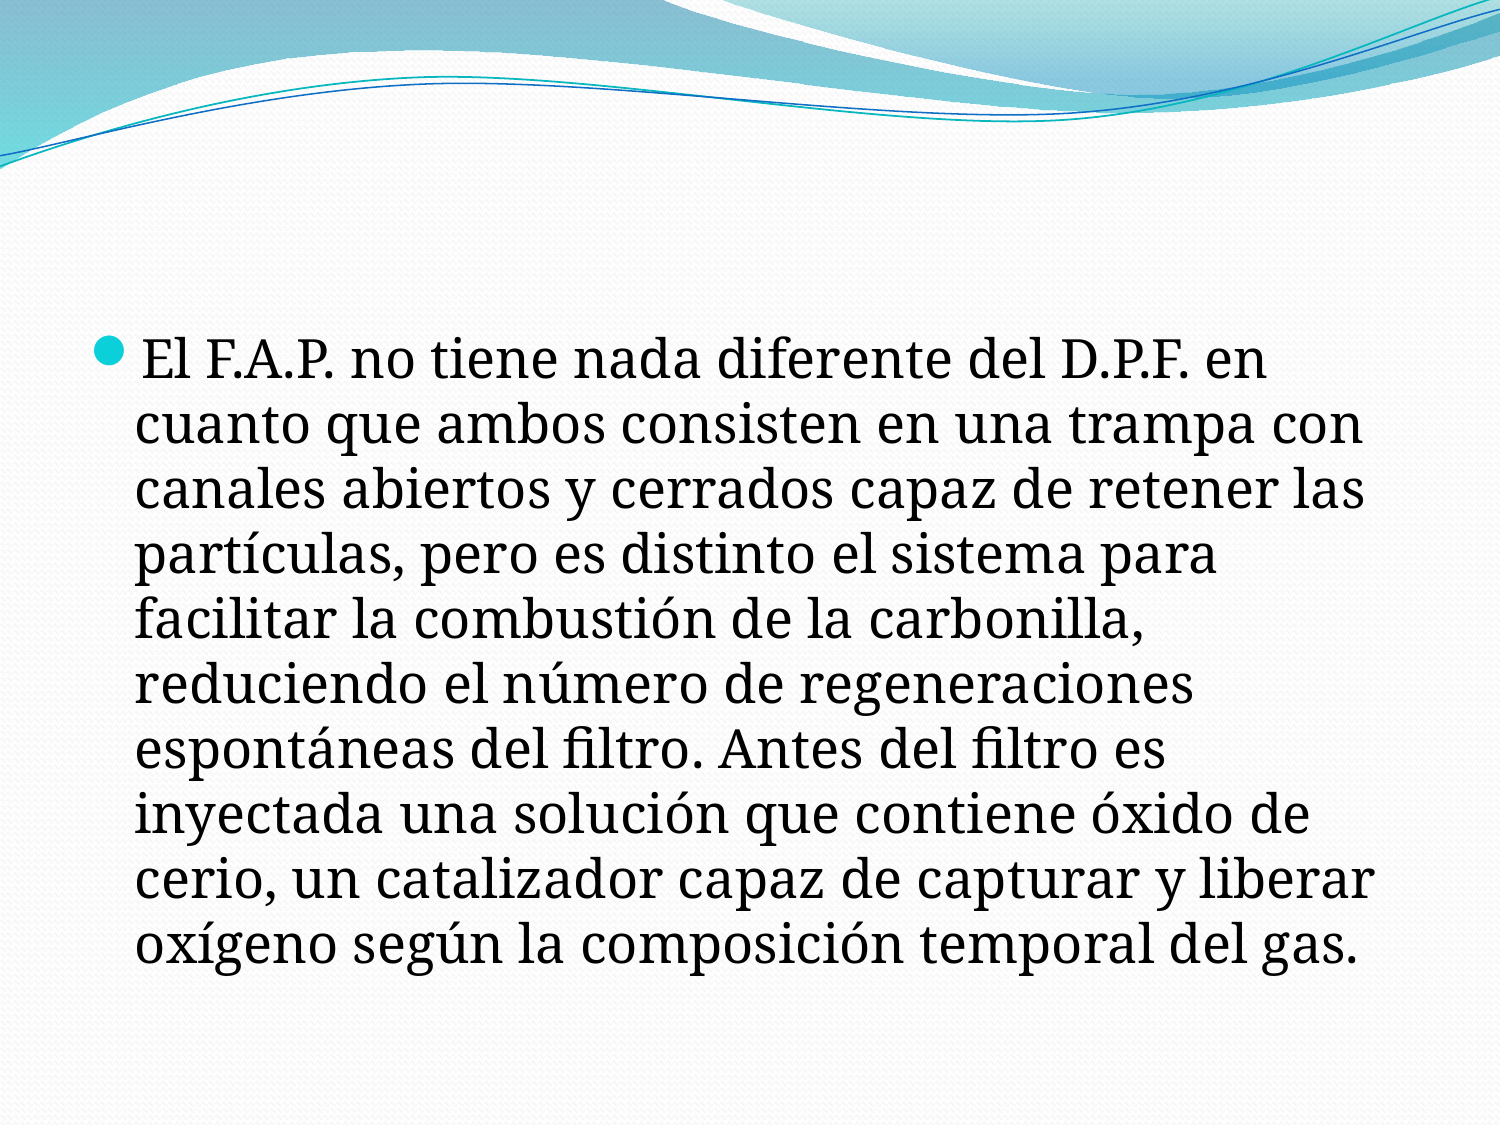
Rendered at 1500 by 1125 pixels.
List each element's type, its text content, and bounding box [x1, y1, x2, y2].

list El F.A.P. no tiene nada diferente del D.P.F. en cuanto que ambos consisten en una trampa con canales abiertos y cerrados capaz de retener las partículas, pero es distinto el sistema para facilitar la combustión de la carbonilla, reduciendo el número de regeneraciones espontáneas del filtro. Antes del filtro es inyectada una solución que contiene óxido de cerio, un catalizador capaz de capturar y liberar oxígeno según la composición temporal del gas. [75, 317, 1425, 1038]
